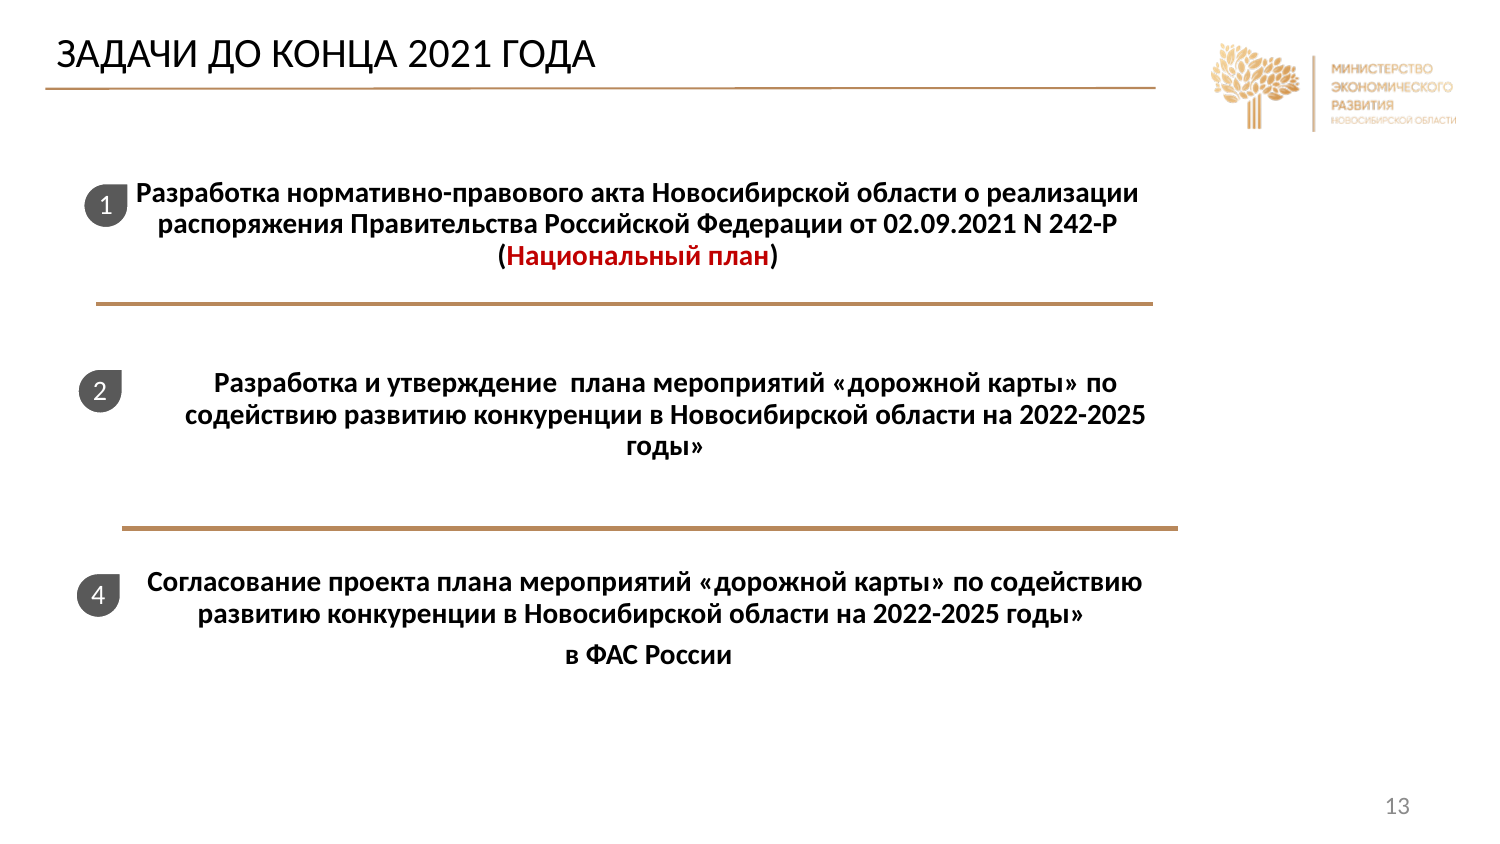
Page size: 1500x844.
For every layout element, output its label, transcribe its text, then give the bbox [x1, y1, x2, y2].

text_box ЗАДАЧИ ДО КОНЦА 2021 ГОДА [0, 18, 653, 83]
text_box [64, 440, 1430, 785]
slide_number 13 [1074, 782, 1425, 827]
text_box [76, 170, 1200, 730]
picture [1211, 43, 1456, 133]
